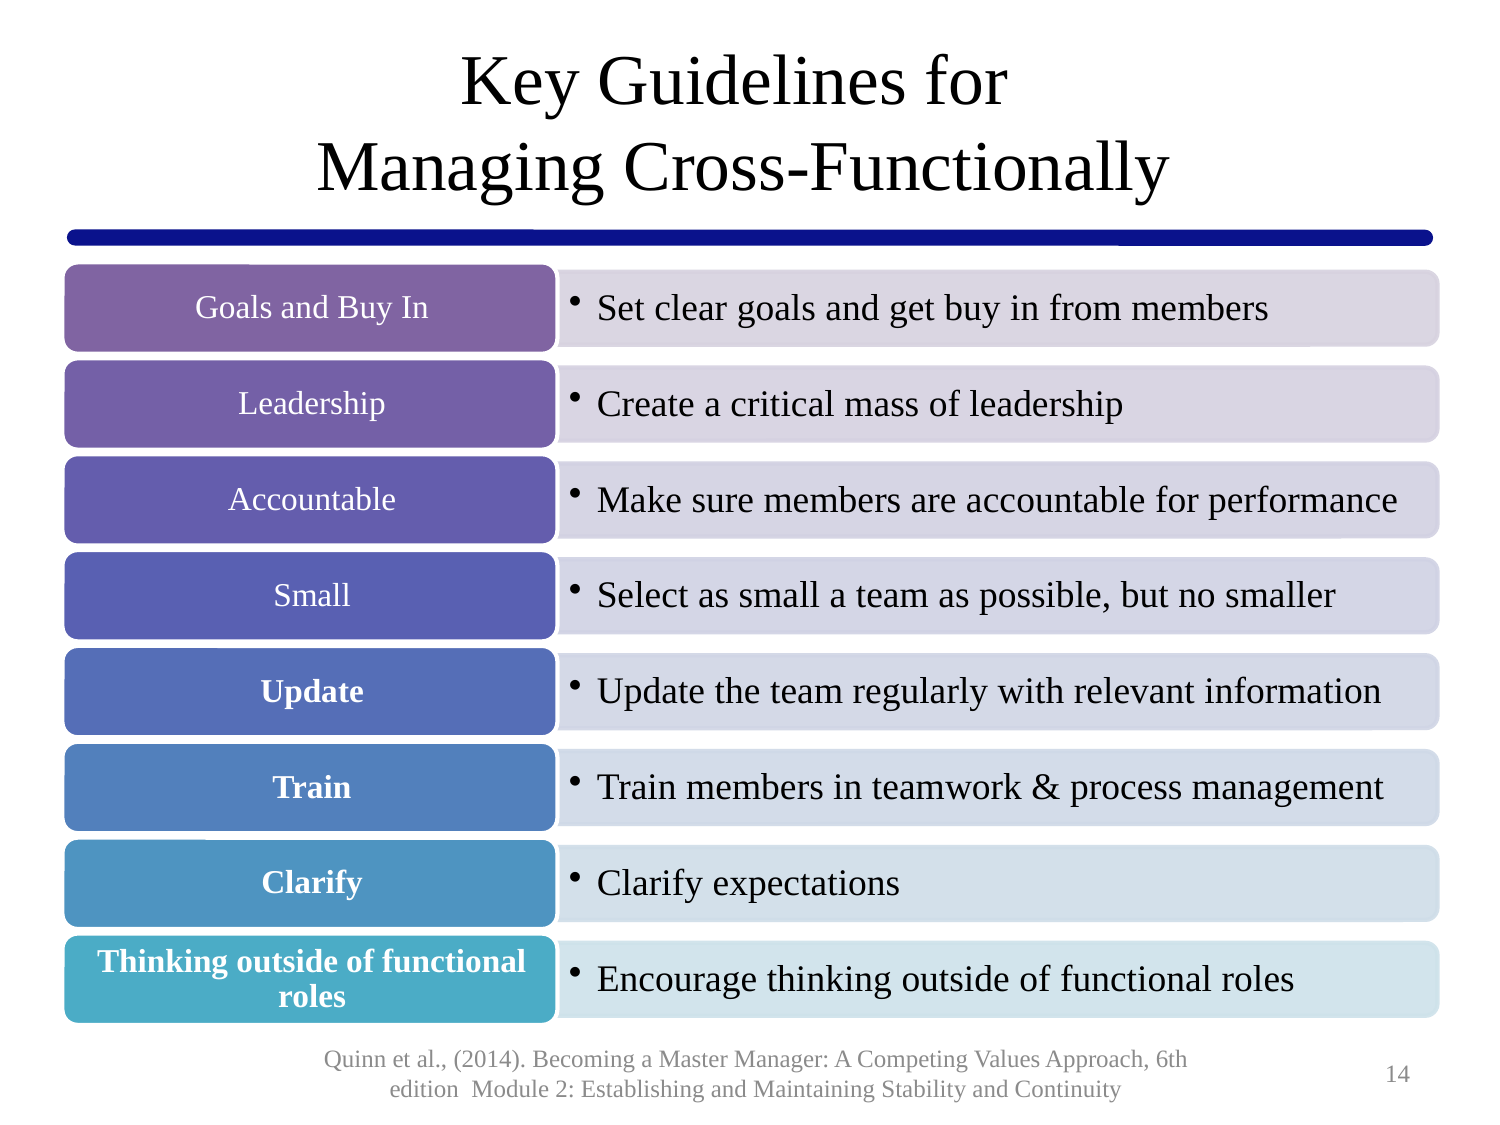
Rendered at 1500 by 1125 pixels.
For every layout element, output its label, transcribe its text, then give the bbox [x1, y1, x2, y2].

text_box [62, 262, 1438, 1026]
title Key Guidelines for Managing Cross-Functionally [62, 24, 1425, 213]
slide_number 14 [1074, 1042, 1425, 1103]
footer Quinn et al., (2014). Becoming a Master Manager: A Competing Values Approach, 6th edition Module 2: Establishing and Maintaining Stability and Continuity [287, 1042, 1074, 1103]
